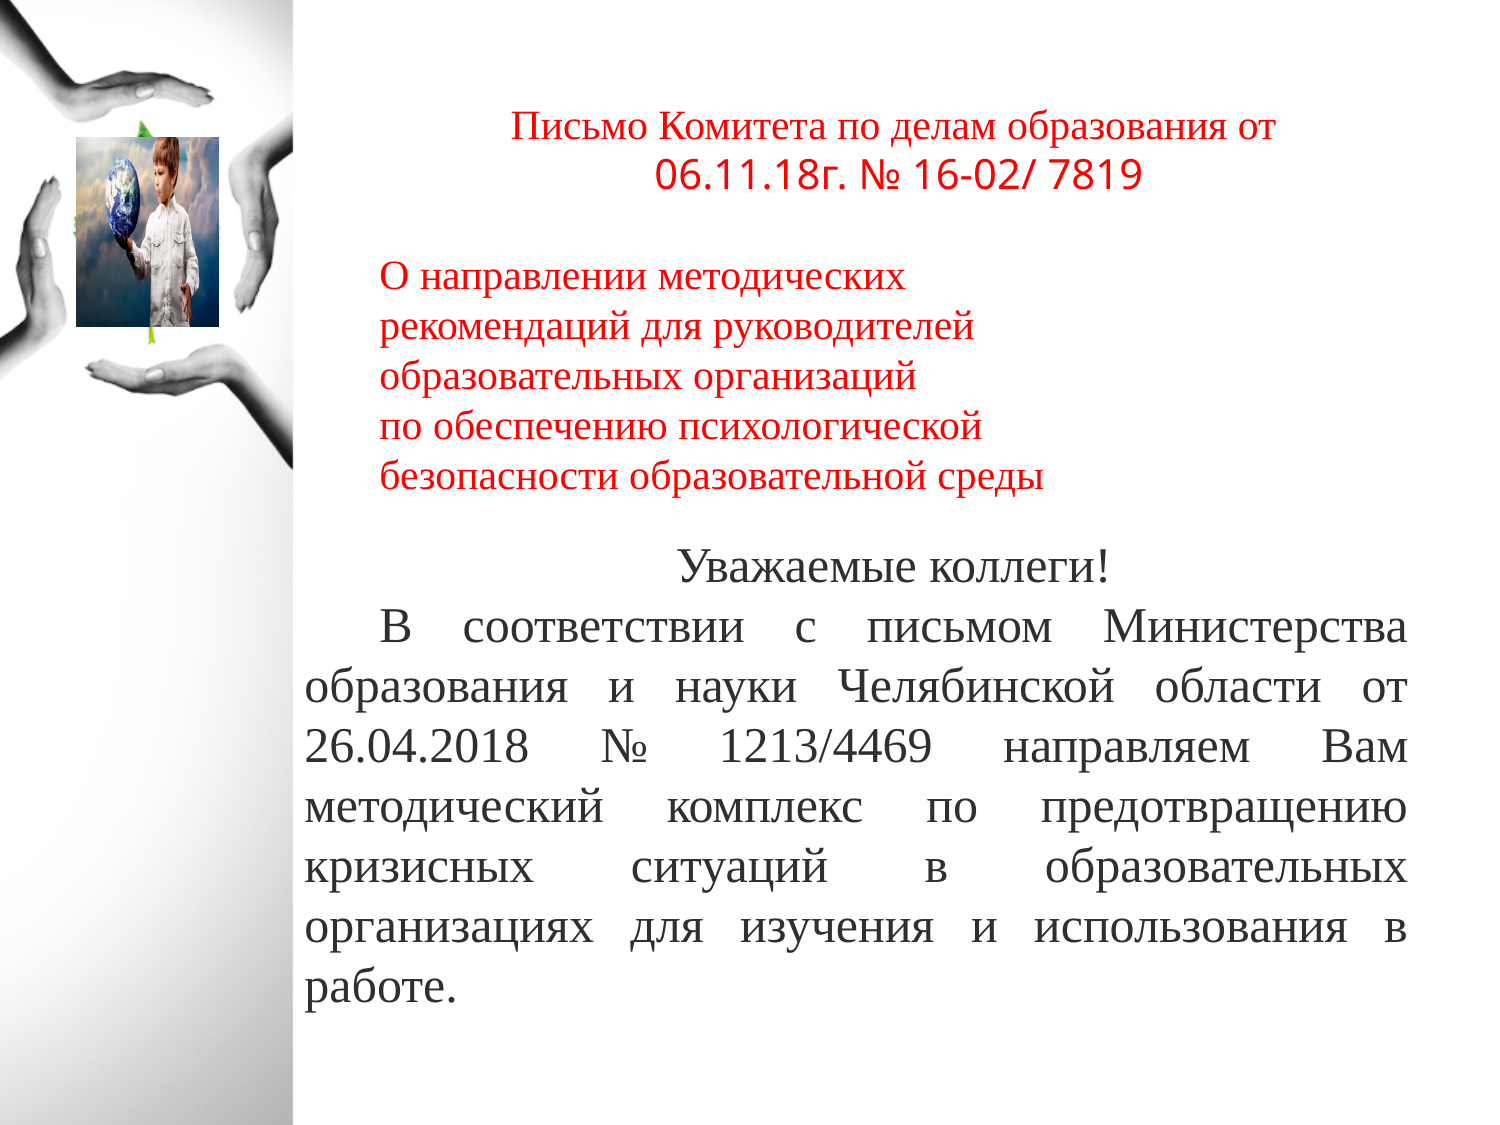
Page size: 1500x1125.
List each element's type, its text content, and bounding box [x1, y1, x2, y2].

list Письмо Комитета по делам образования от 06.11.18г. № 16-02/ 7819 О направлении методических рекомендаций для руководителей образовательных организаций по обеспечению психологической безопасности образовательной среды Уважаемые коллеги! В соответствии с письмом Министерства образования и науки Челябинской области от 26.04.2018 № 1213/4469 направляем Вам методический комплекс по предотвращению кризисных ситуаций в образовательных организациях для изучения и использования в работе. [289, 90, 1424, 688]
picture [0, 0, 1500, 1125]
